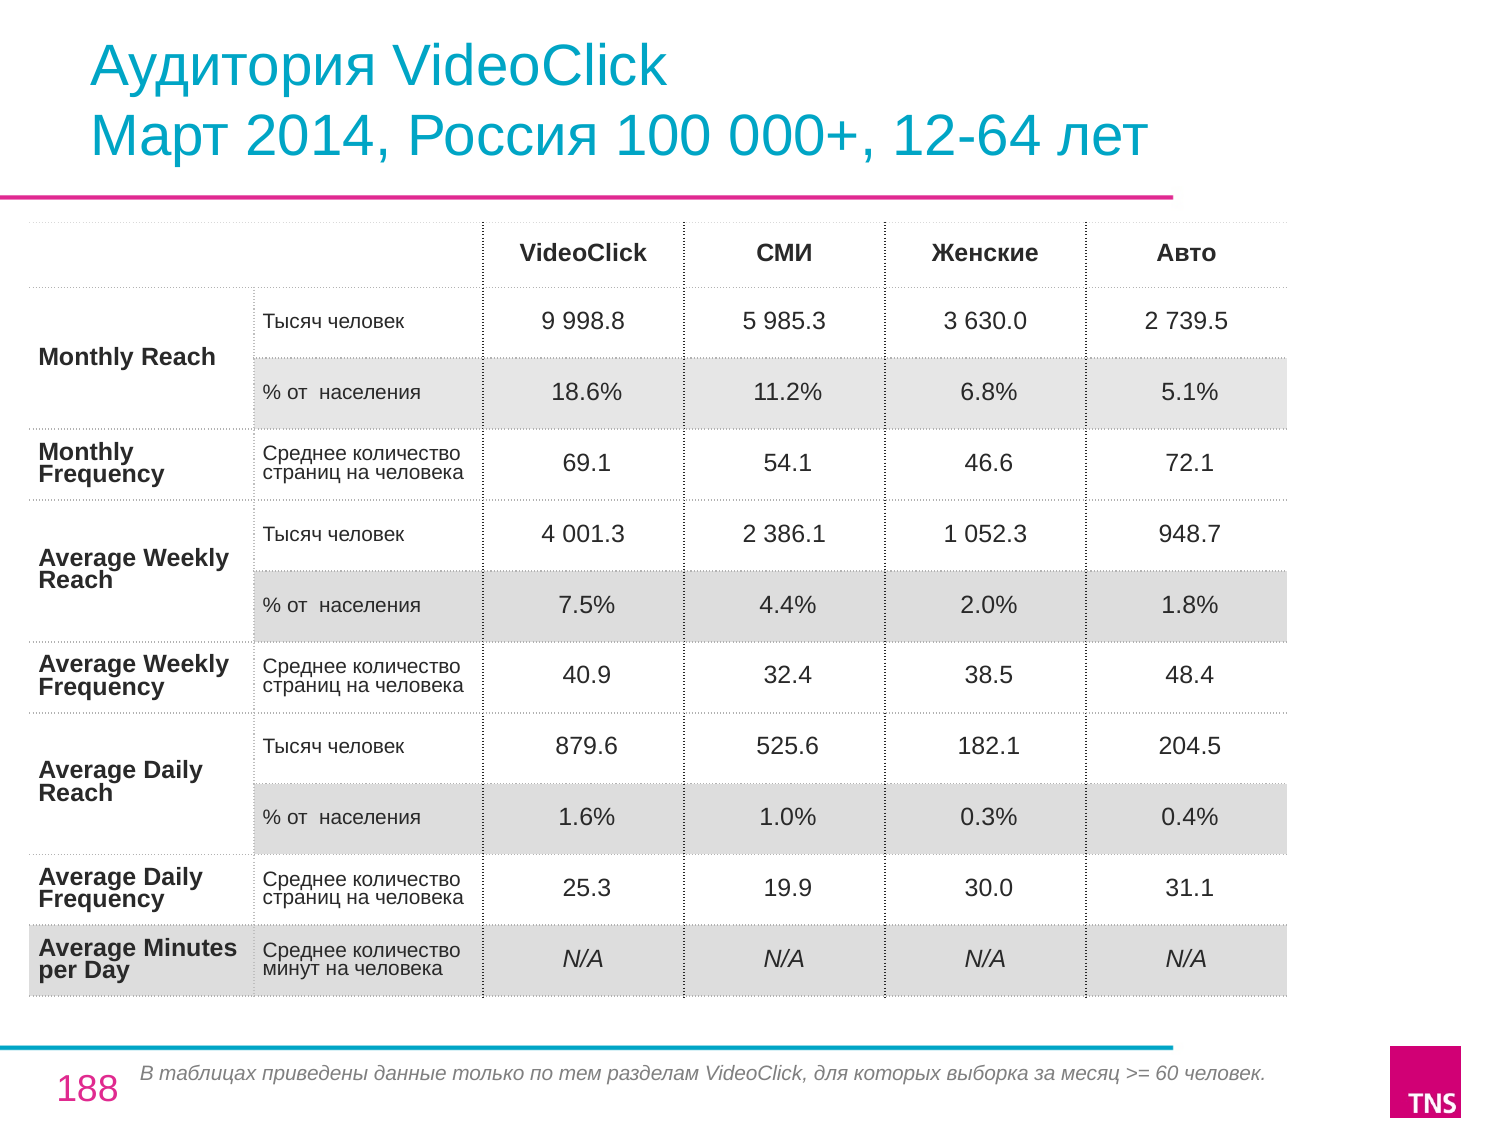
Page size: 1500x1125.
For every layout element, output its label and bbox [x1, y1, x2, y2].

slide_number [40, 1055, 392, 1125]
title [74, 8, 1476, 187]
text_box [124, 1052, 1463, 1092]
table_header [29, 223, 1287, 287]
table_cell [29, 287, 1287, 996]
picture [0, 0, 1500, 1125]
